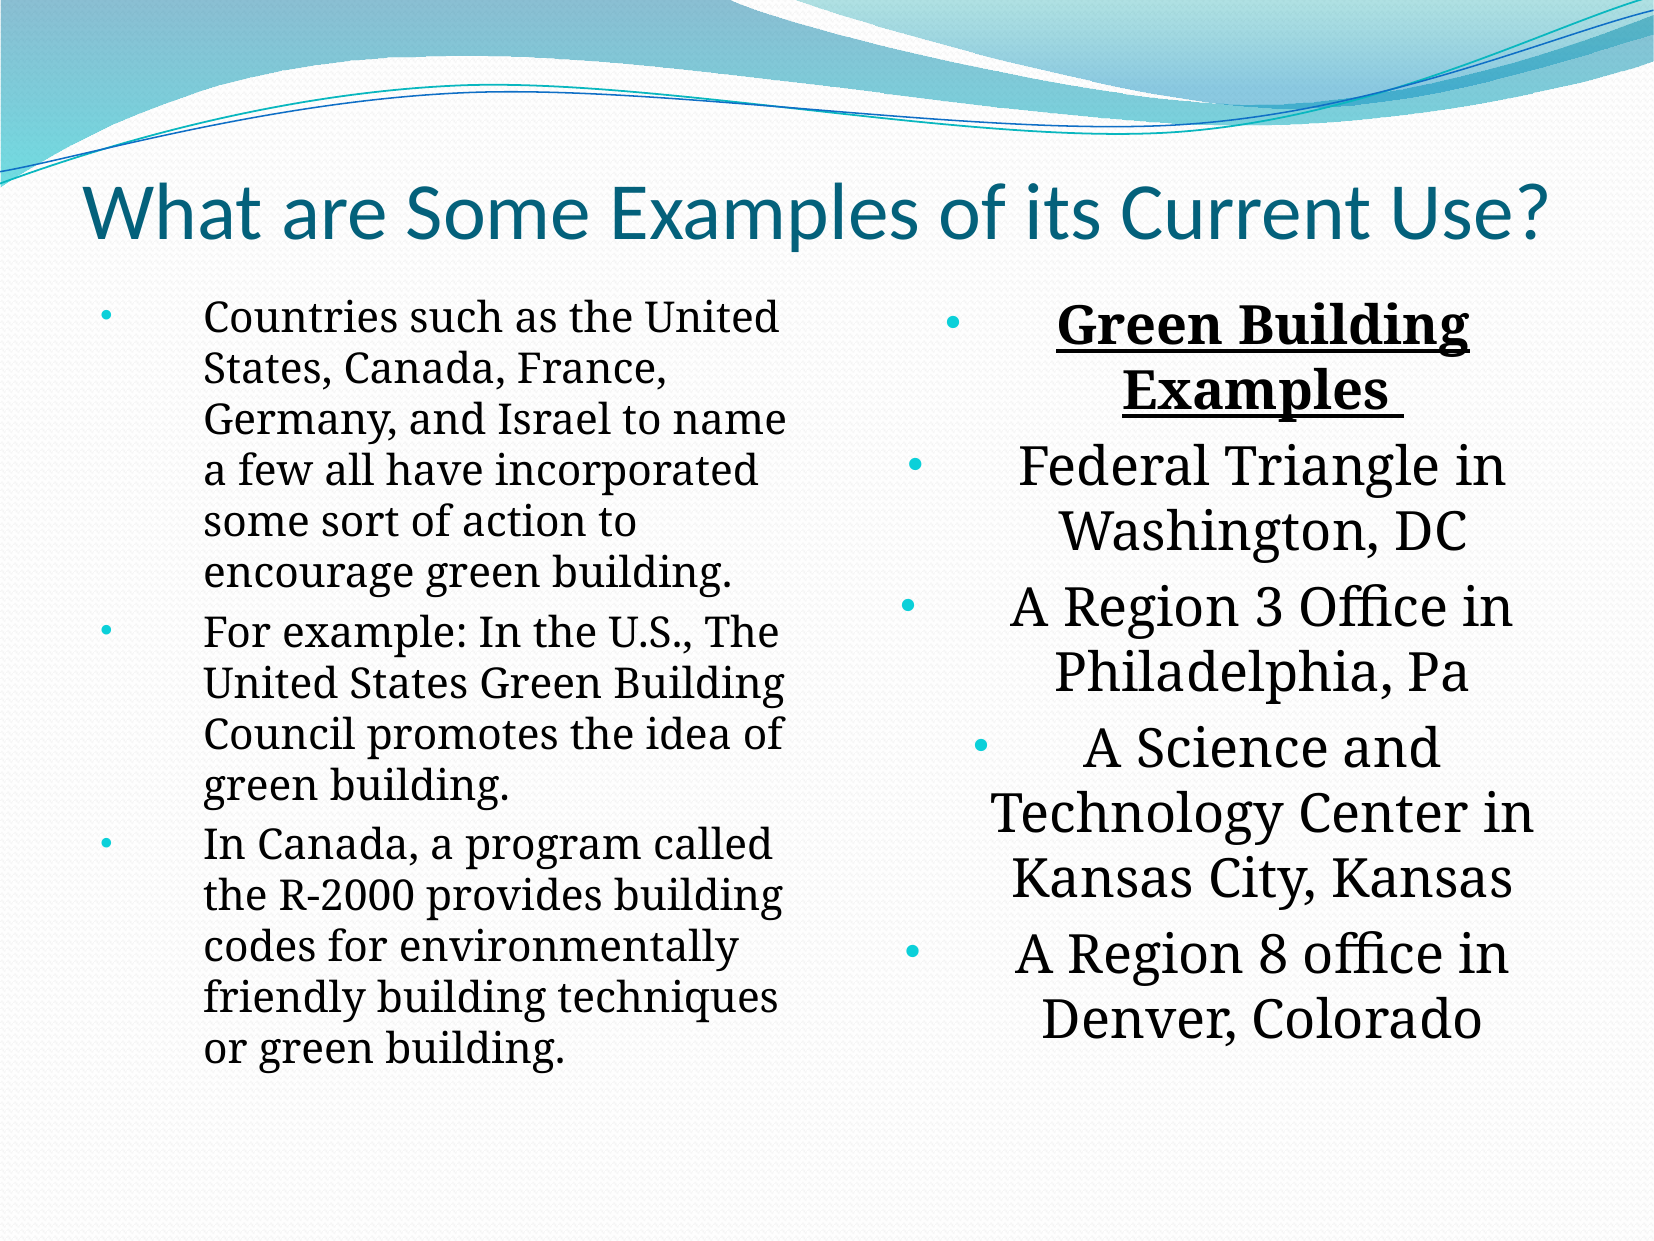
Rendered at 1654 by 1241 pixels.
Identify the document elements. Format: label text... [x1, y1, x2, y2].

list Green Building Examples Federal Triangle in Washington, DC A Region 3 Office in Philadelphia, Pa A Science and Technology Center in Kansas City, Kansas A Region 8 office in Denver, Colorado [844, 290, 1570, 1241]
title What are Some Examples of its Current Use? [82, 49, 1570, 256]
list Countries such as the United States, Canada, France, Germany, and Israel to name a few all have incorporated some sort of action to encourage green building. For example: In the U.S., The United States Green Building Council promotes the idea of green building. In Canada, a program called the R-2000 provides building codes for environmentally friendly building techniques or green building. [82, 290, 808, 1116]
